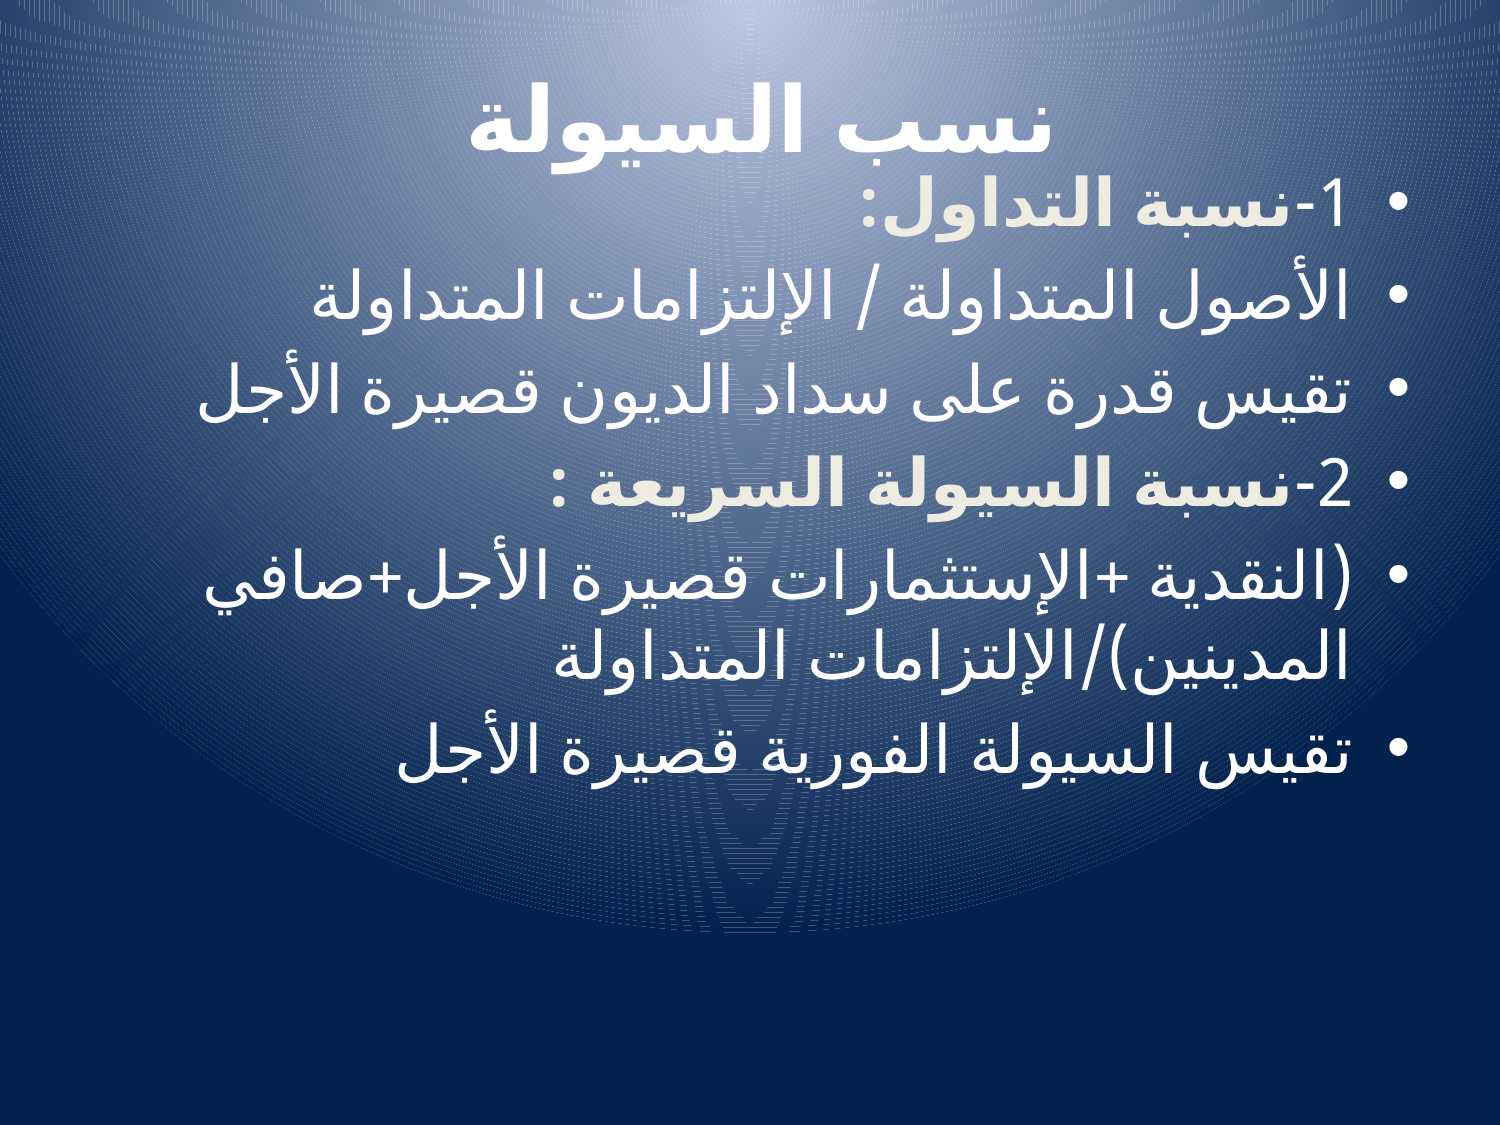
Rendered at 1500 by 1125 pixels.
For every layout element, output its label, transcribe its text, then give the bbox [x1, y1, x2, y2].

title نسب السيولة [75, 45, 1425, 152]
list 1-نسبة التداول: الأصول المتداولة / الإلتزامات المتداولة تقيس قدرة على سداد الديون قصيرة الأجل 2-نسبة السيولة السريعة : (النقدية +الإستثمارات قصيرة الأجل+صافي المدينين)/الإلتزامات المتداولة تقيس السيولة الفورية قصيرة الأجل [75, 152, 1425, 1005]
